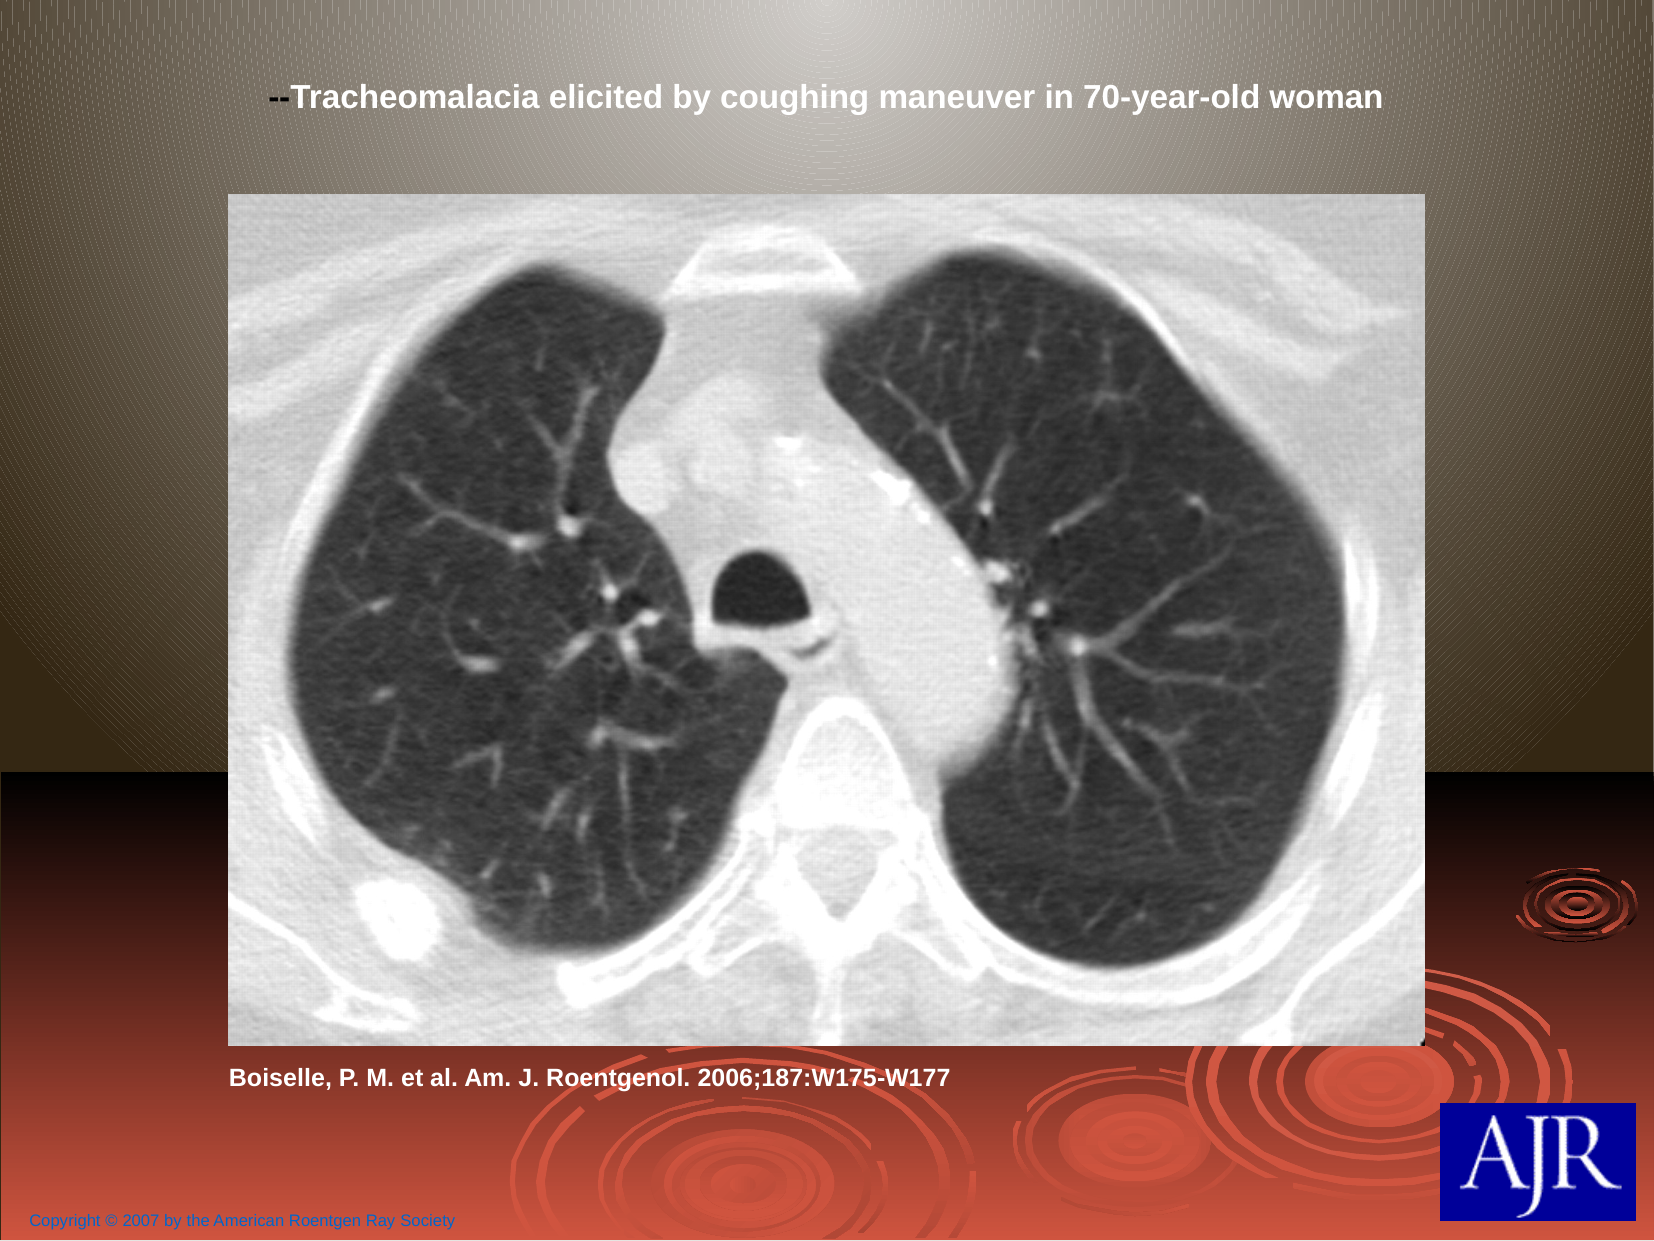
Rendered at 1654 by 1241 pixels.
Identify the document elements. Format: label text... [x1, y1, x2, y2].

text_box Boiselle, P. M. et al. Am. J. Roentgenol. 2006;187:W175-W177 [228, 1063, 1425, 1093]
picture [228, 193, 1425, 1047]
text_box --Tracheomalacia elicited by coughing maneuver in 70-year-old woman [29, 77, 1624, 117]
text_box Copyright © 2007 by the American Roentgen Ray Society [29, 1210, 1624, 1231]
picture [1440, 1103, 1636, 1221]
